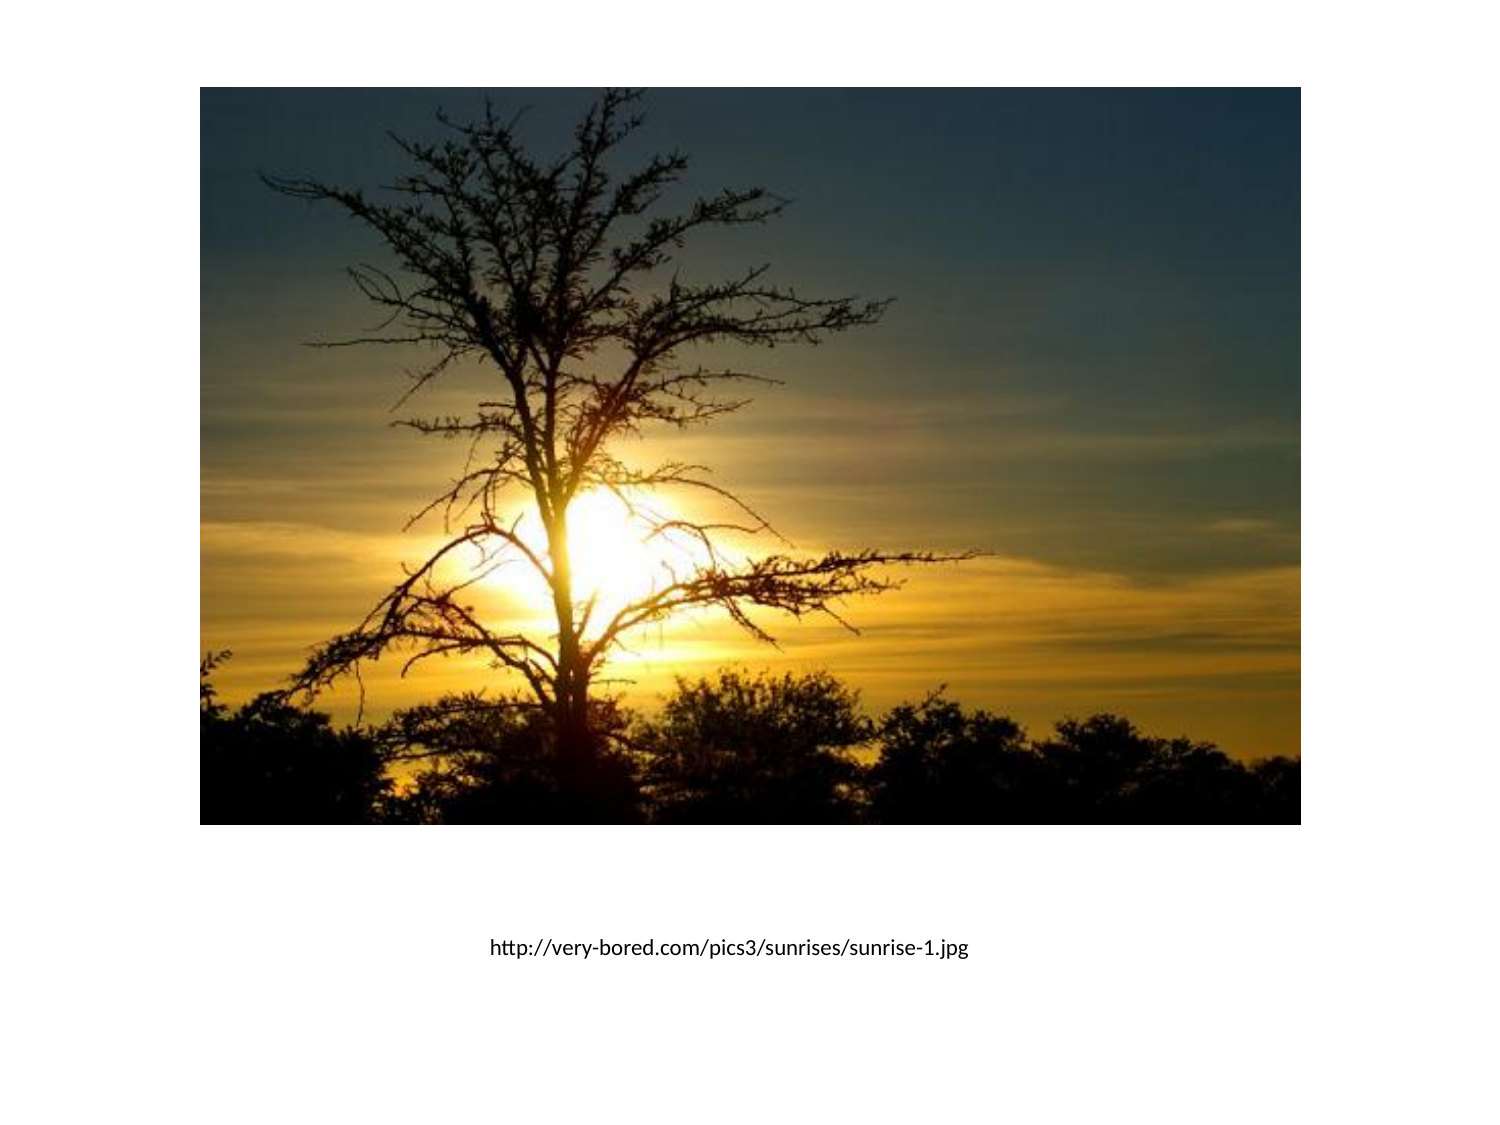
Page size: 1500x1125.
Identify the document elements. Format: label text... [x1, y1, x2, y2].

text_box http://very-bored.com/pics3/sunrises/sunrise-1.jpg [474, 924, 1050, 968]
picture [199, 87, 1301, 826]
